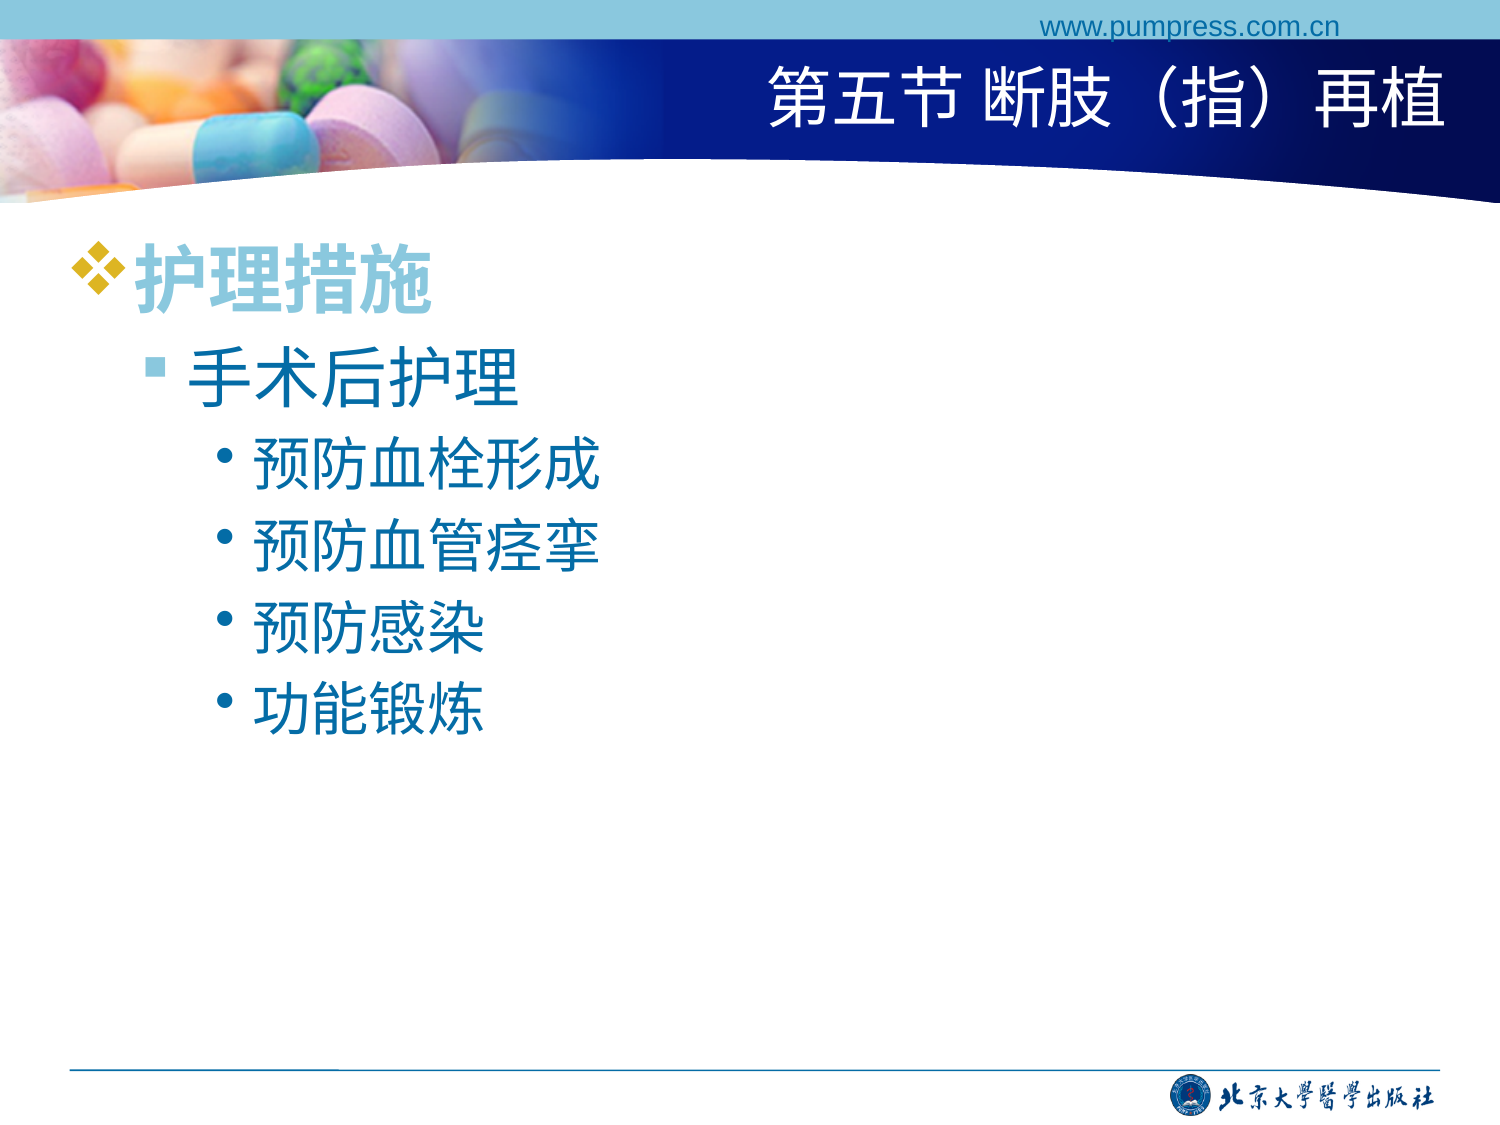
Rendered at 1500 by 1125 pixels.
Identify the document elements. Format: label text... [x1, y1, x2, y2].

picture [1170, 1074, 1436, 1118]
list 护理措施 手术后护理 预防血栓形成 预防血管痉挛 预防感染 功能锻炼 [49, 224, 1463, 1026]
title 第五节 断肢（指）再植 [137, 49, 1463, 143]
picture [0, 40, 1500, 203]
slide_number www.pumpress.com.cn [1025, 0, 1463, 38]
